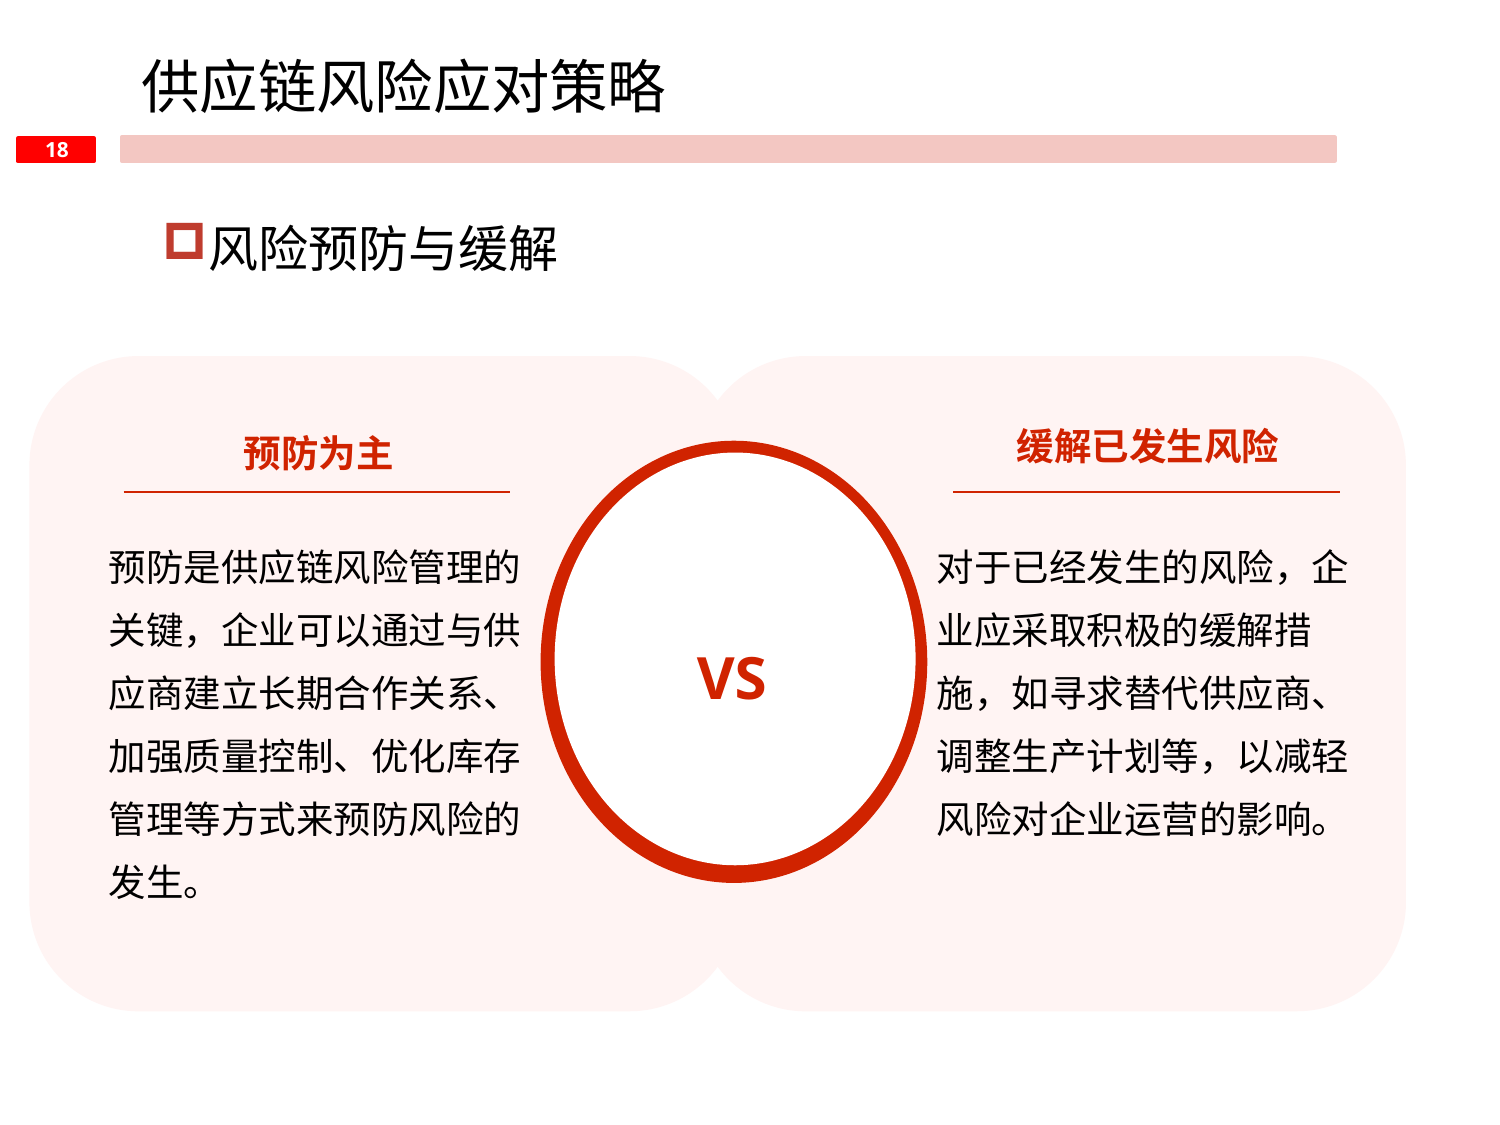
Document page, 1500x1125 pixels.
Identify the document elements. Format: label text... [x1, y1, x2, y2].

text_box 缓解已发生风险 [921, 385, 1367, 498]
text_box 风险预防与缓解 [147, 210, 1132, 304]
text_box VS [574, 591, 881, 727]
text_box [17, 129, 97, 189]
text_box [29, 356, 739, 1012]
text_box 供应链风险应对策略 [127, 42, 682, 128]
text_box 对于已经发生的风险，企业应采取积极的缓解措施，如寻求替代供应商、调整生产计划等，以减轻风险对企业运营的影响。 [921, 510, 1367, 921]
text_box [554, 452, 916, 866]
text_box 预防是供应链风险管理的关键，企业可以通过与供应商建立长期合作关系、加强质量控制、优化库存管理等方式来预防风险的发生。 [93, 510, 536, 921]
text_box 预防为主 [93, 385, 536, 498]
text_box [540, 440, 921, 883]
text_box [718, 356, 1406, 1012]
